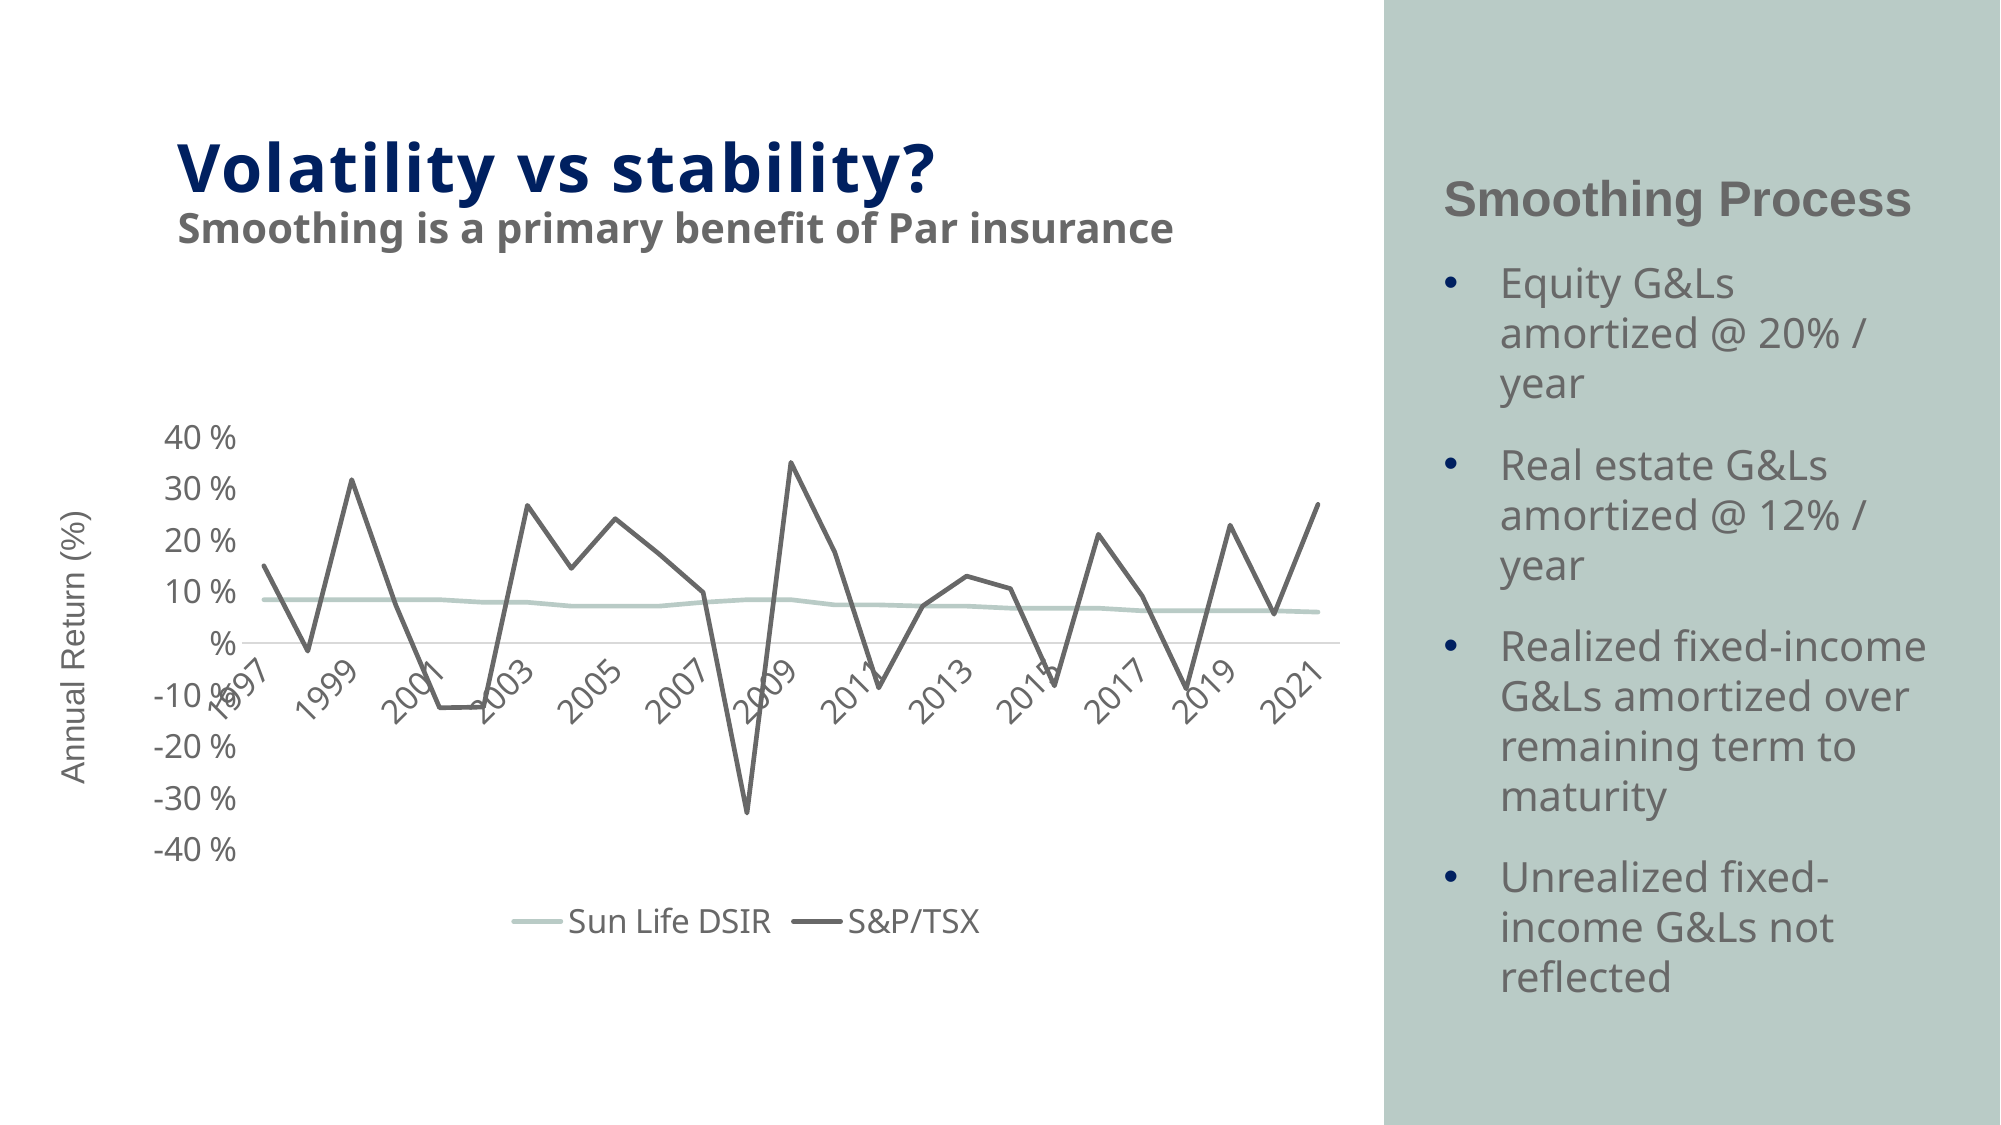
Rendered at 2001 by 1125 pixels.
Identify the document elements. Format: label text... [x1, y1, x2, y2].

text_box Smoothing Process Equity G&Ls amortized @ 20% / year Real estate G&Ls amortized @ 12% / year Realized fixed-income G&Ls amortized over remaining term to maturity Unrealized fixed-income G&Ls not reflected [1428, 158, 1957, 1009]
title Volatility vs stability? Smoothing is a primary benefit of Par insurance [162, 84, 1383, 303]
chart [128, 404, 1365, 950]
text_box [1383, 0, 2000, 1125]
text_box Annual Return (%) [43, 454, 99, 841]
